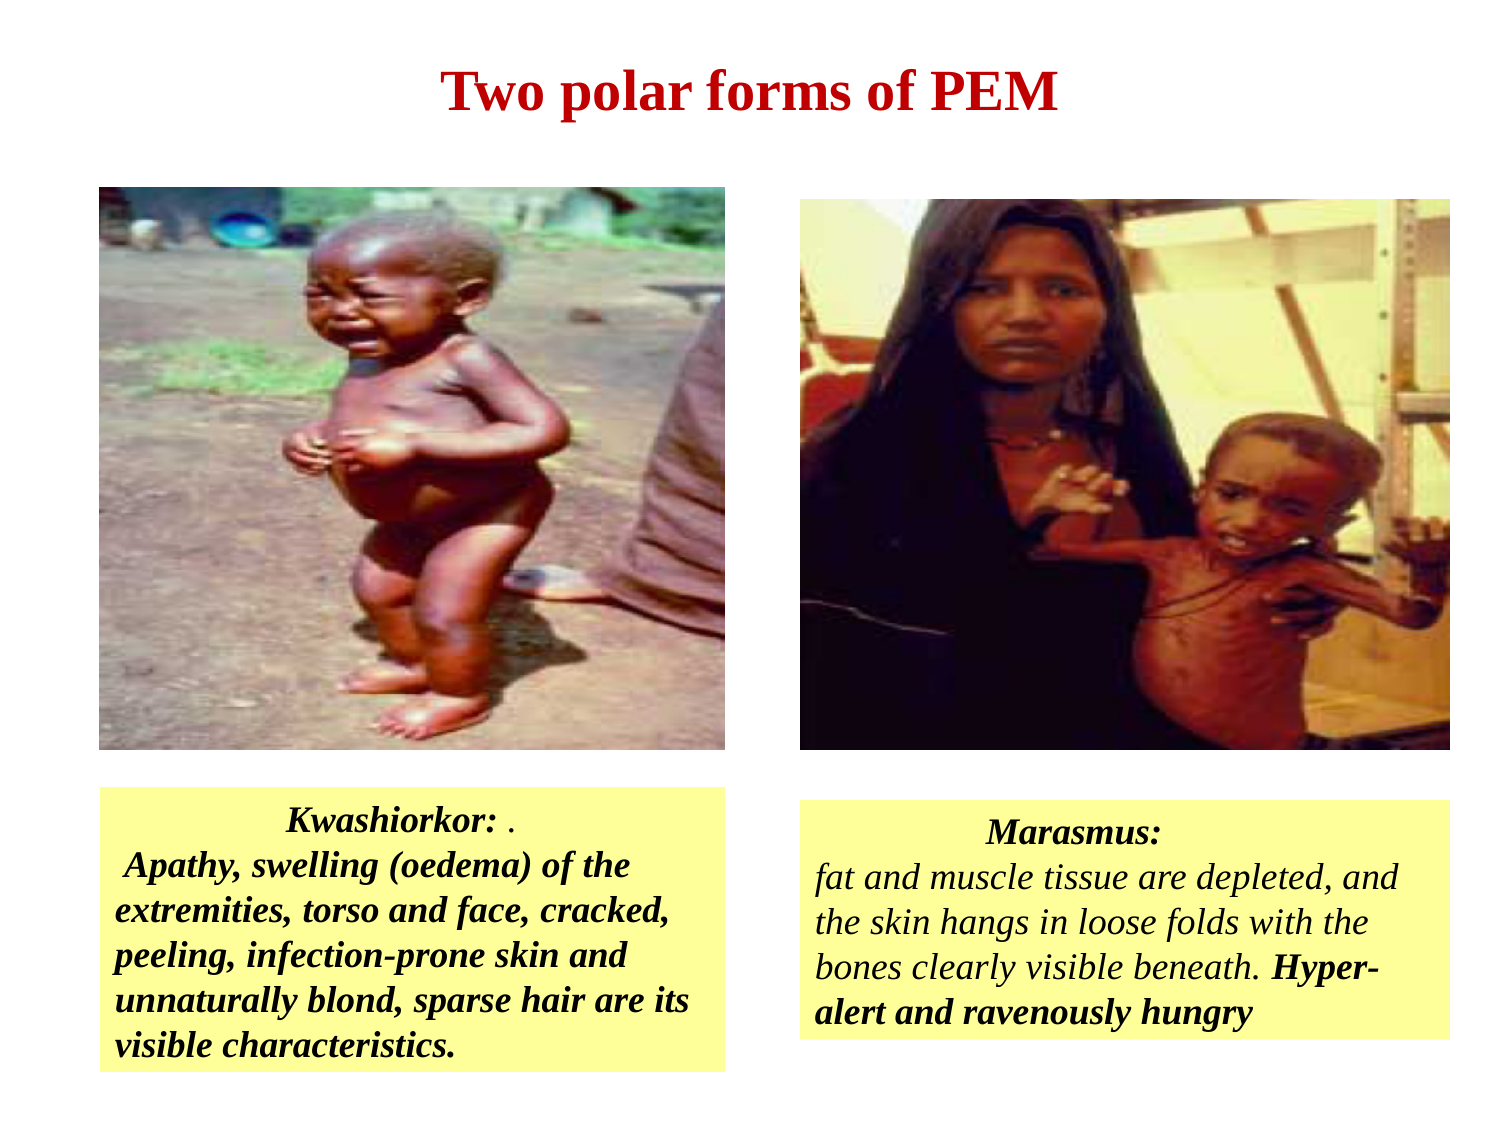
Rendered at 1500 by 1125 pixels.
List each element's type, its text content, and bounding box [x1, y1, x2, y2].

picture [799, 199, 1451, 751]
text_box Kwashiorkor: . Apathy, swelling (oedema) of the extremities, torso and face, cracked, peeling, infection-prone skin and unnaturally blond, sparse hair are its visible characteristics. [99, 787, 725, 1072]
text_box Two polar forms of PEM [74, 45, 1425, 100]
picture [99, 187, 726, 751]
text_box Marasmus: fat and muscle tissue are depleted, and the skin hangs in loose folds with the bones clearly visible beneath. Hyper-alert and ravenously hungry [800, 799, 1450, 1040]
